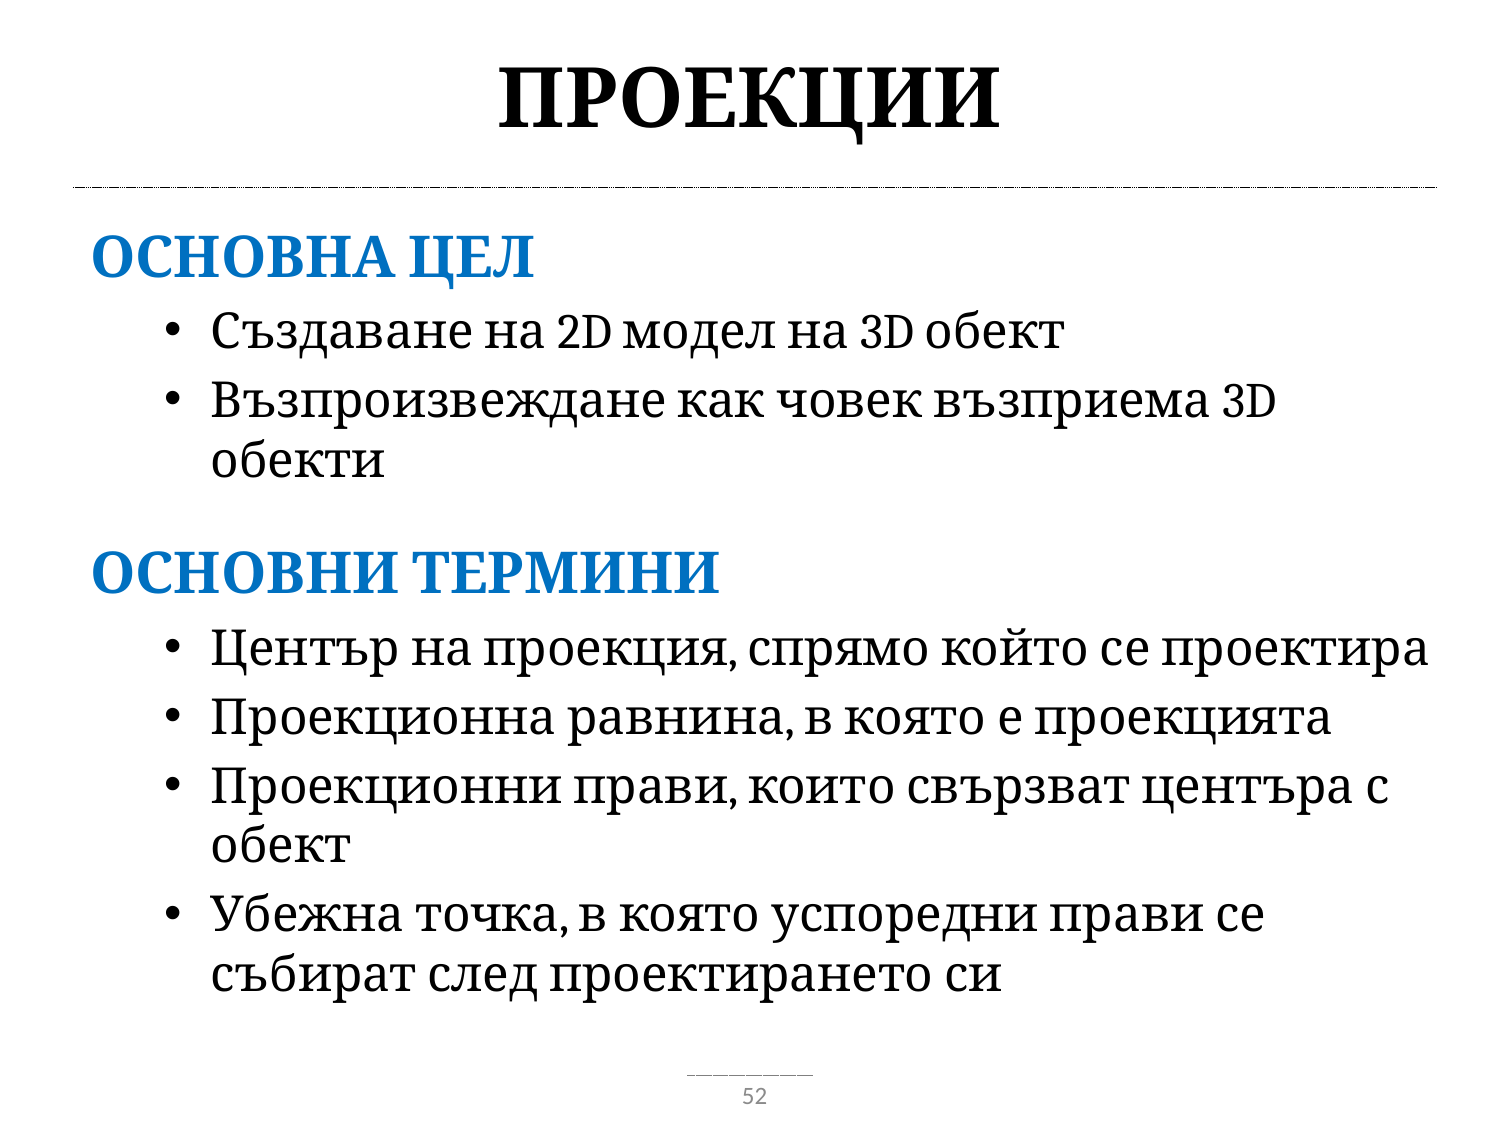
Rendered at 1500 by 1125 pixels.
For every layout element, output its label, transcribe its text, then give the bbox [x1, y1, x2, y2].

title Проекции [0, 0, 1500, 188]
list Основна цел Създаване на 2D модел на 3D обект Възпроизвеждане как човек възприема 3D обекти Основни термини Център на проекция, спрямо който се проектира Проекционна равнина, в която е проекцията Проекционни прави, които свързват центъра с обект Убежна точка, в която успоредни прави се събират след проектирането си [75, 212, 1450, 1063]
slide_number 52 [579, 1065, 930, 1125]
